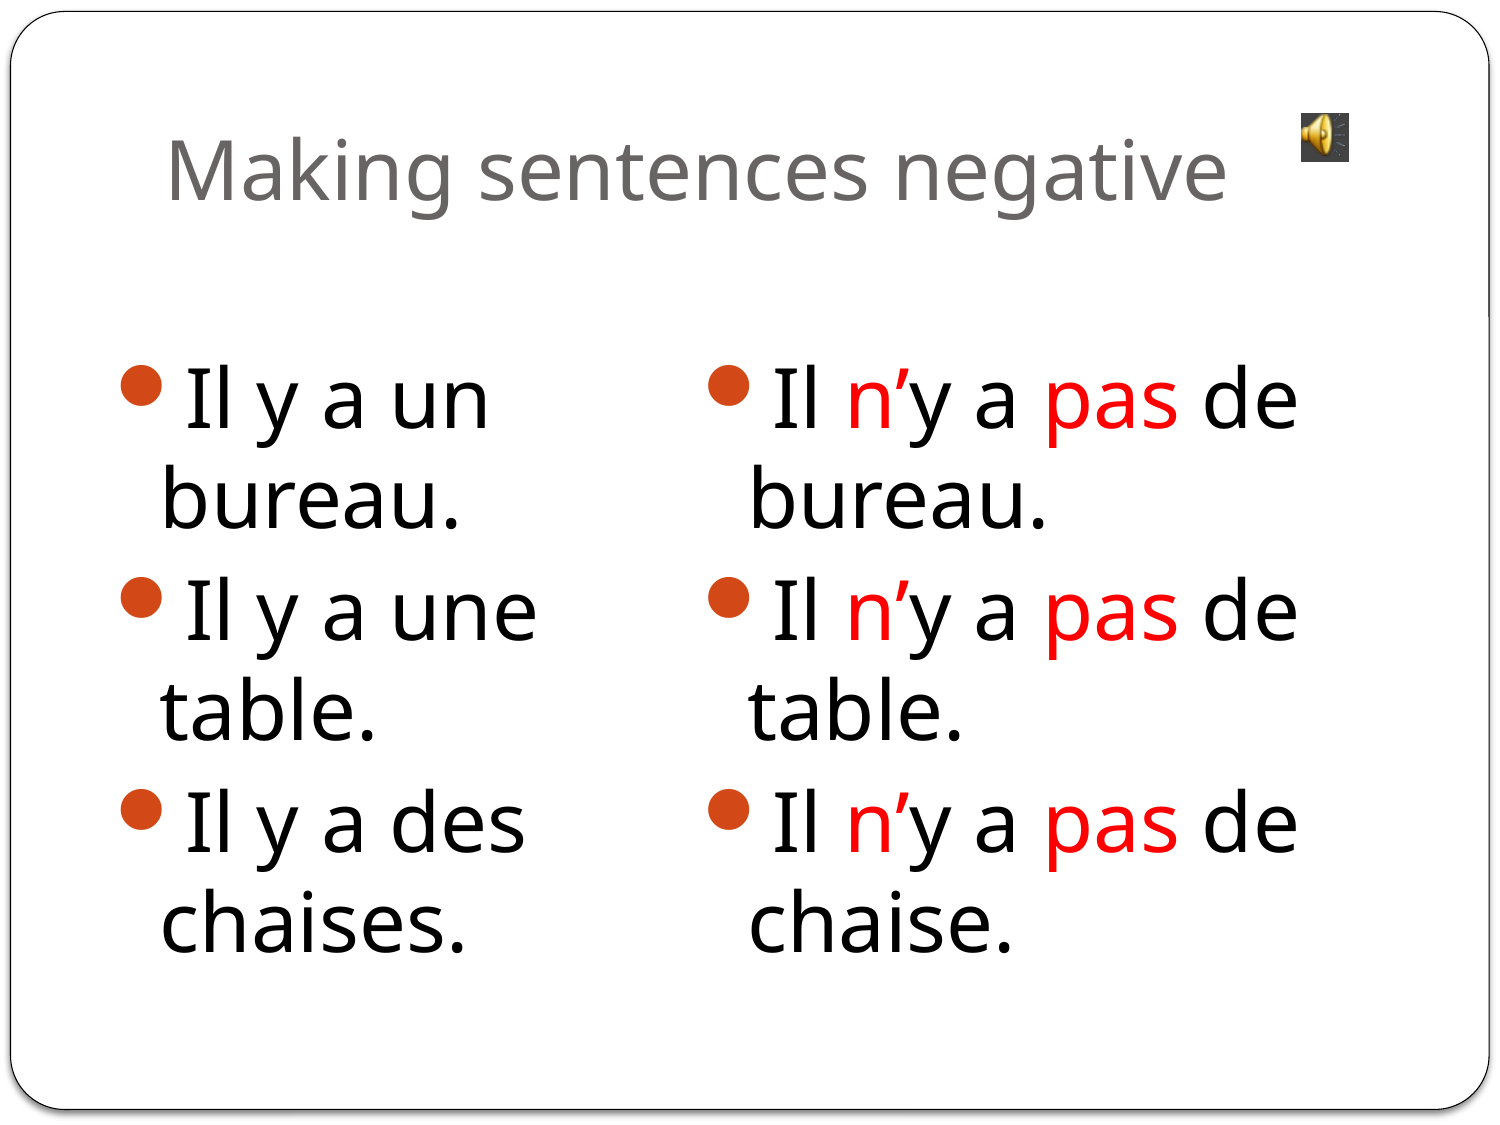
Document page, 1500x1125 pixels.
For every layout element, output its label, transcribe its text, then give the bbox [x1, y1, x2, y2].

list Il n’y a pas de bureau. Il n’y a pas de table. Il n’y a pas de chaise. [687, 337, 1463, 988]
title Making sentences negative [150, 45, 1425, 233]
list Il y a un bureau. Il y a une table. Il y a des chaises. [99, 337, 687, 988]
picture [1299, 112, 1351, 163]
